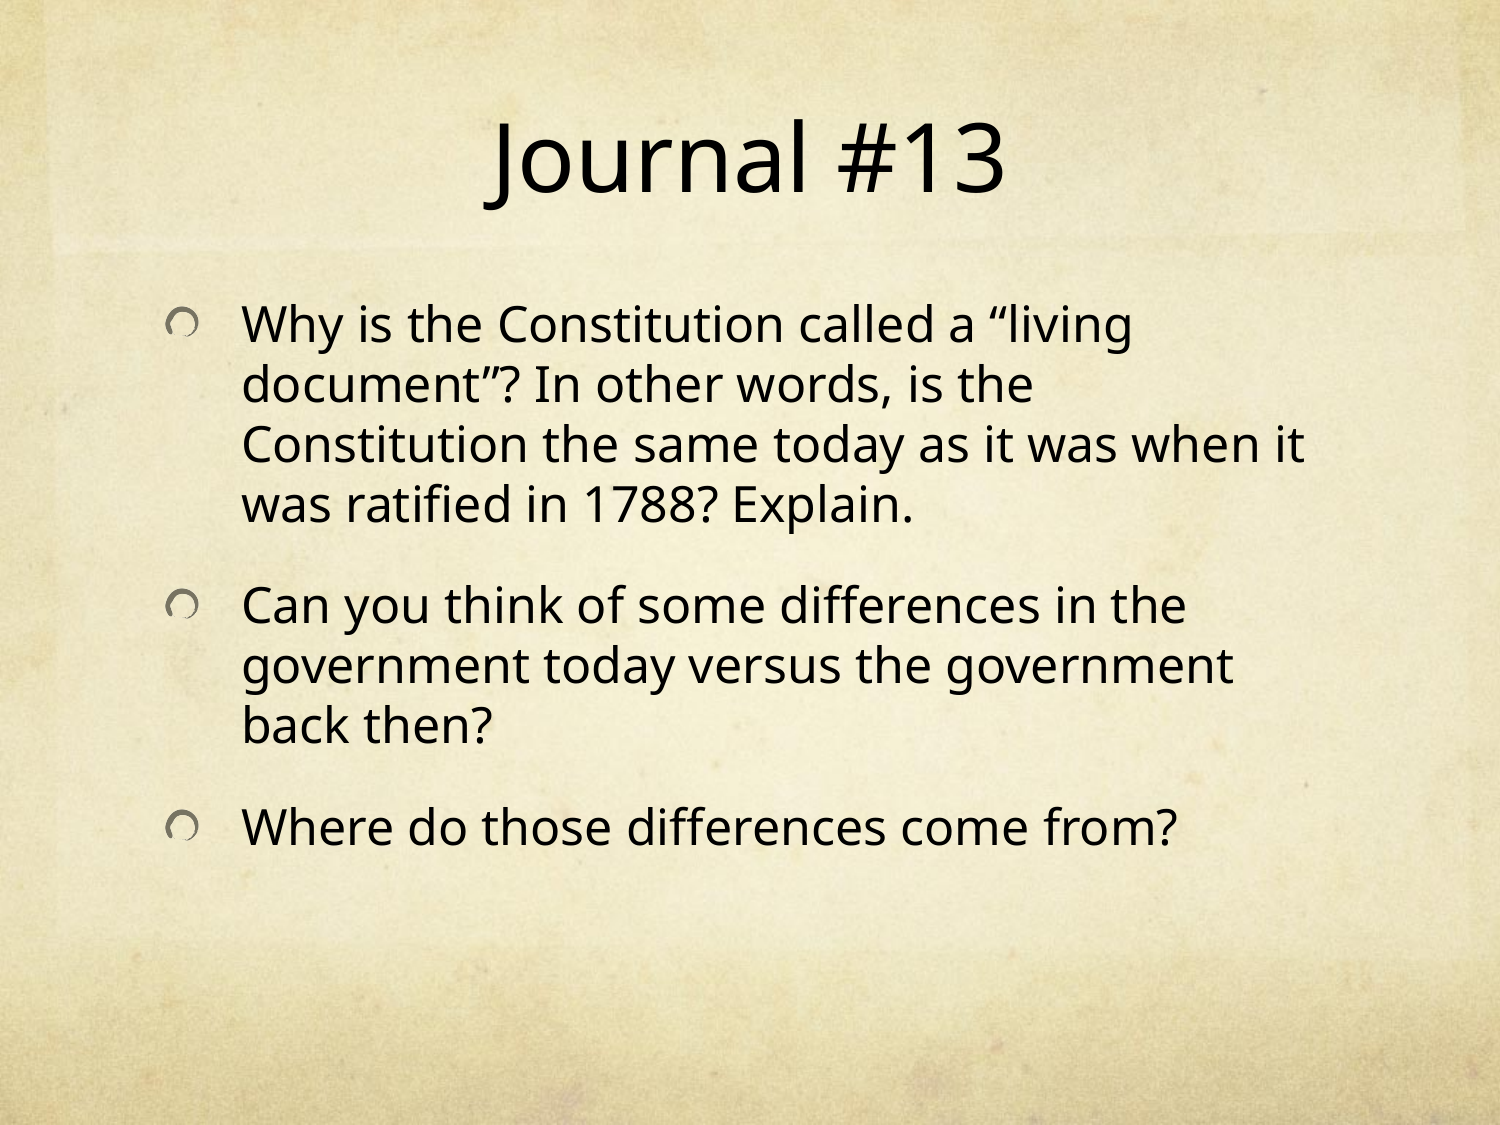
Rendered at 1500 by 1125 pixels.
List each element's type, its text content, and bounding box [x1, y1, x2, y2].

title Journal #13 [150, 82, 1350, 225]
picture [0, 0, 1500, 1125]
list Why is the Constitution called a “living document”? In other words, is the Constitution the same today as it was when it was ratified in 1788? Explain. Can you think of some differences in the government today versus the government back then? Where do those differences come from? [150, 284, 1350, 950]
